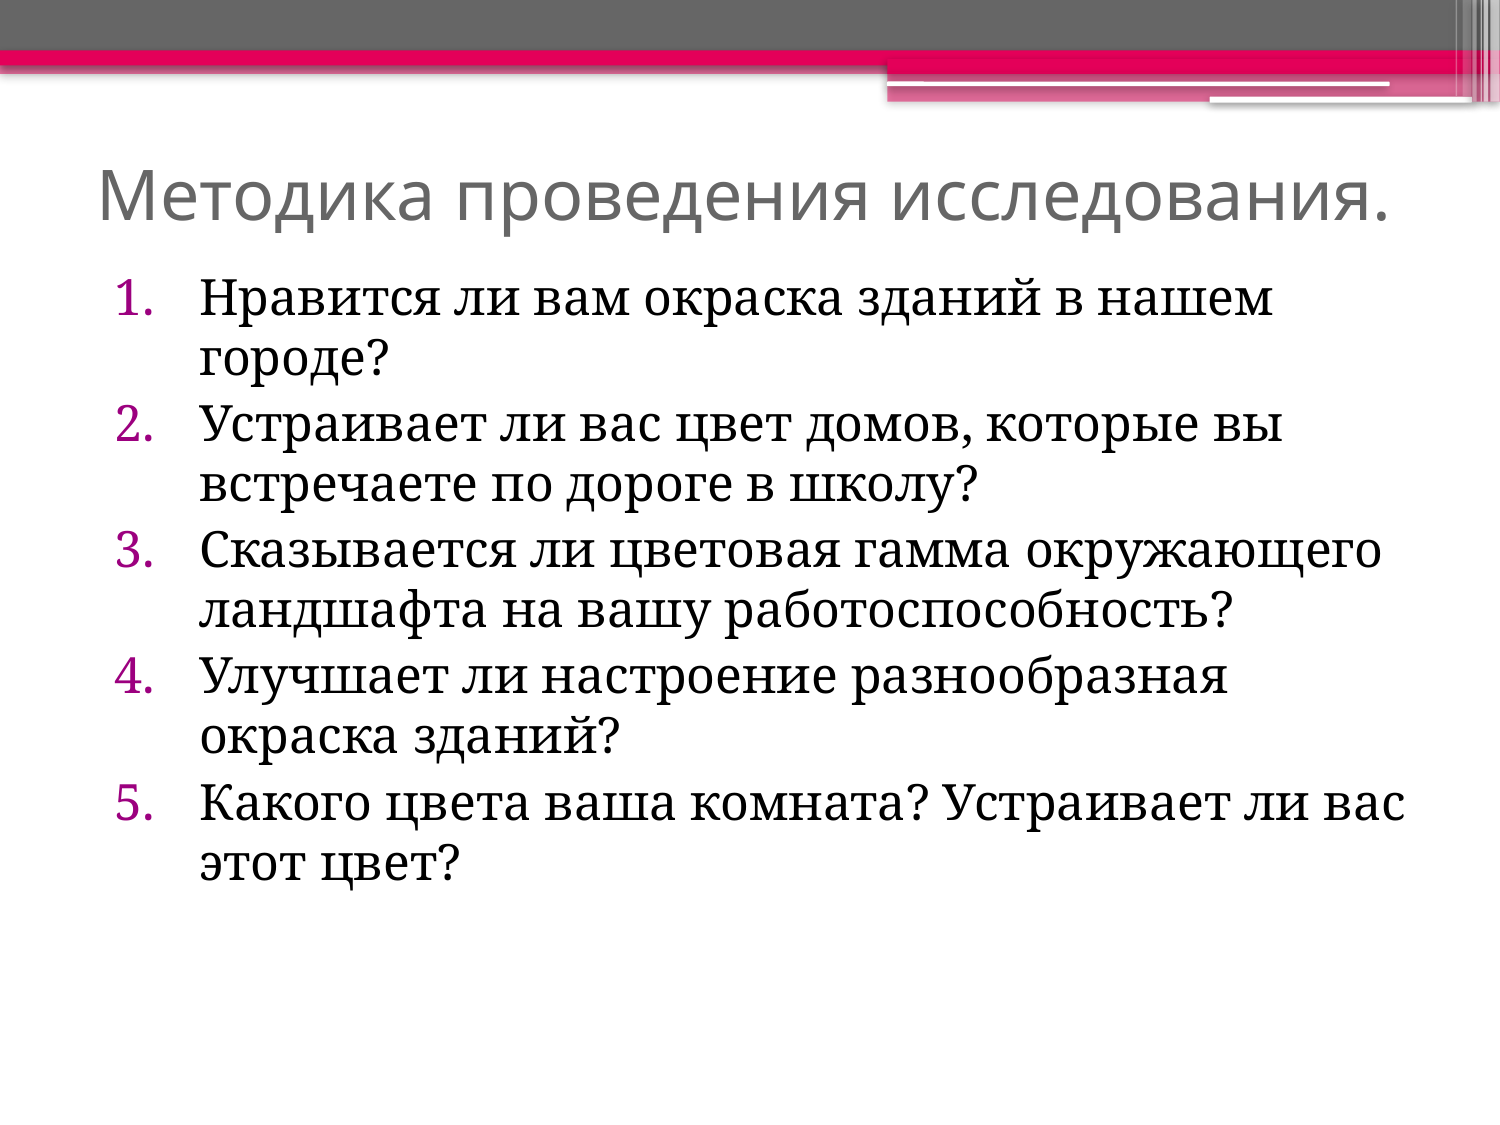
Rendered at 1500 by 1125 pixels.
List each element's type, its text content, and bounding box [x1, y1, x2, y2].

list Нравится ли вам окраска зданий в нашем городе? Устраивает ли вас цвет домов, которые вы встречаете по дороге в школу? Сказывается ли цветовая гамма окружающего ландшафта на вашу работоспособность? Улучшает ли настроение разнообразная окраска зданий? Какого цвета ваша комната? Устраивает ли вас этот цвет? [82, 257, 1432, 1125]
title Методика проведения исследования. [82, 105, 1432, 257]
